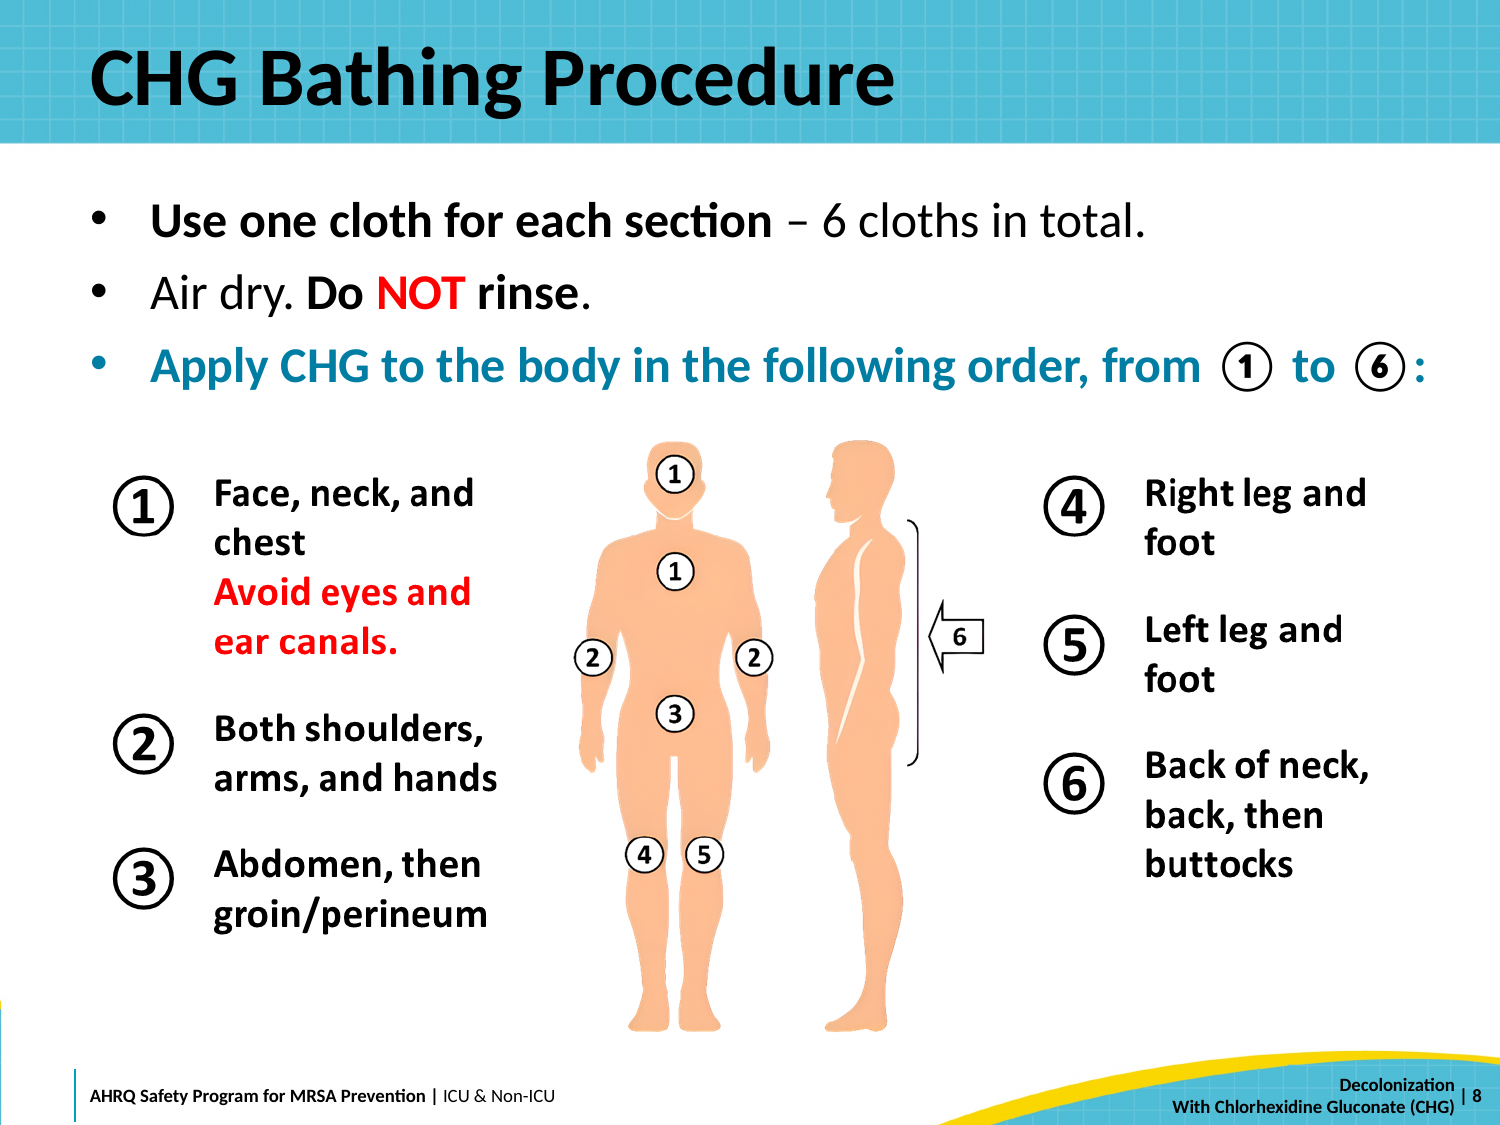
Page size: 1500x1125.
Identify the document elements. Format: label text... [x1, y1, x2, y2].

slide_number | 8 [1455, 1065, 1500, 1125]
title CHG Bathing Procedure [75, 0, 1425, 150]
picture [0, 0, 1500, 1125]
list Use one cloth for each section – 6 cloths in total. Air dry. Do NOT rinse. Apply CHG to the body in the following order, from ① to ⑥: [75, 179, 1455, 471]
